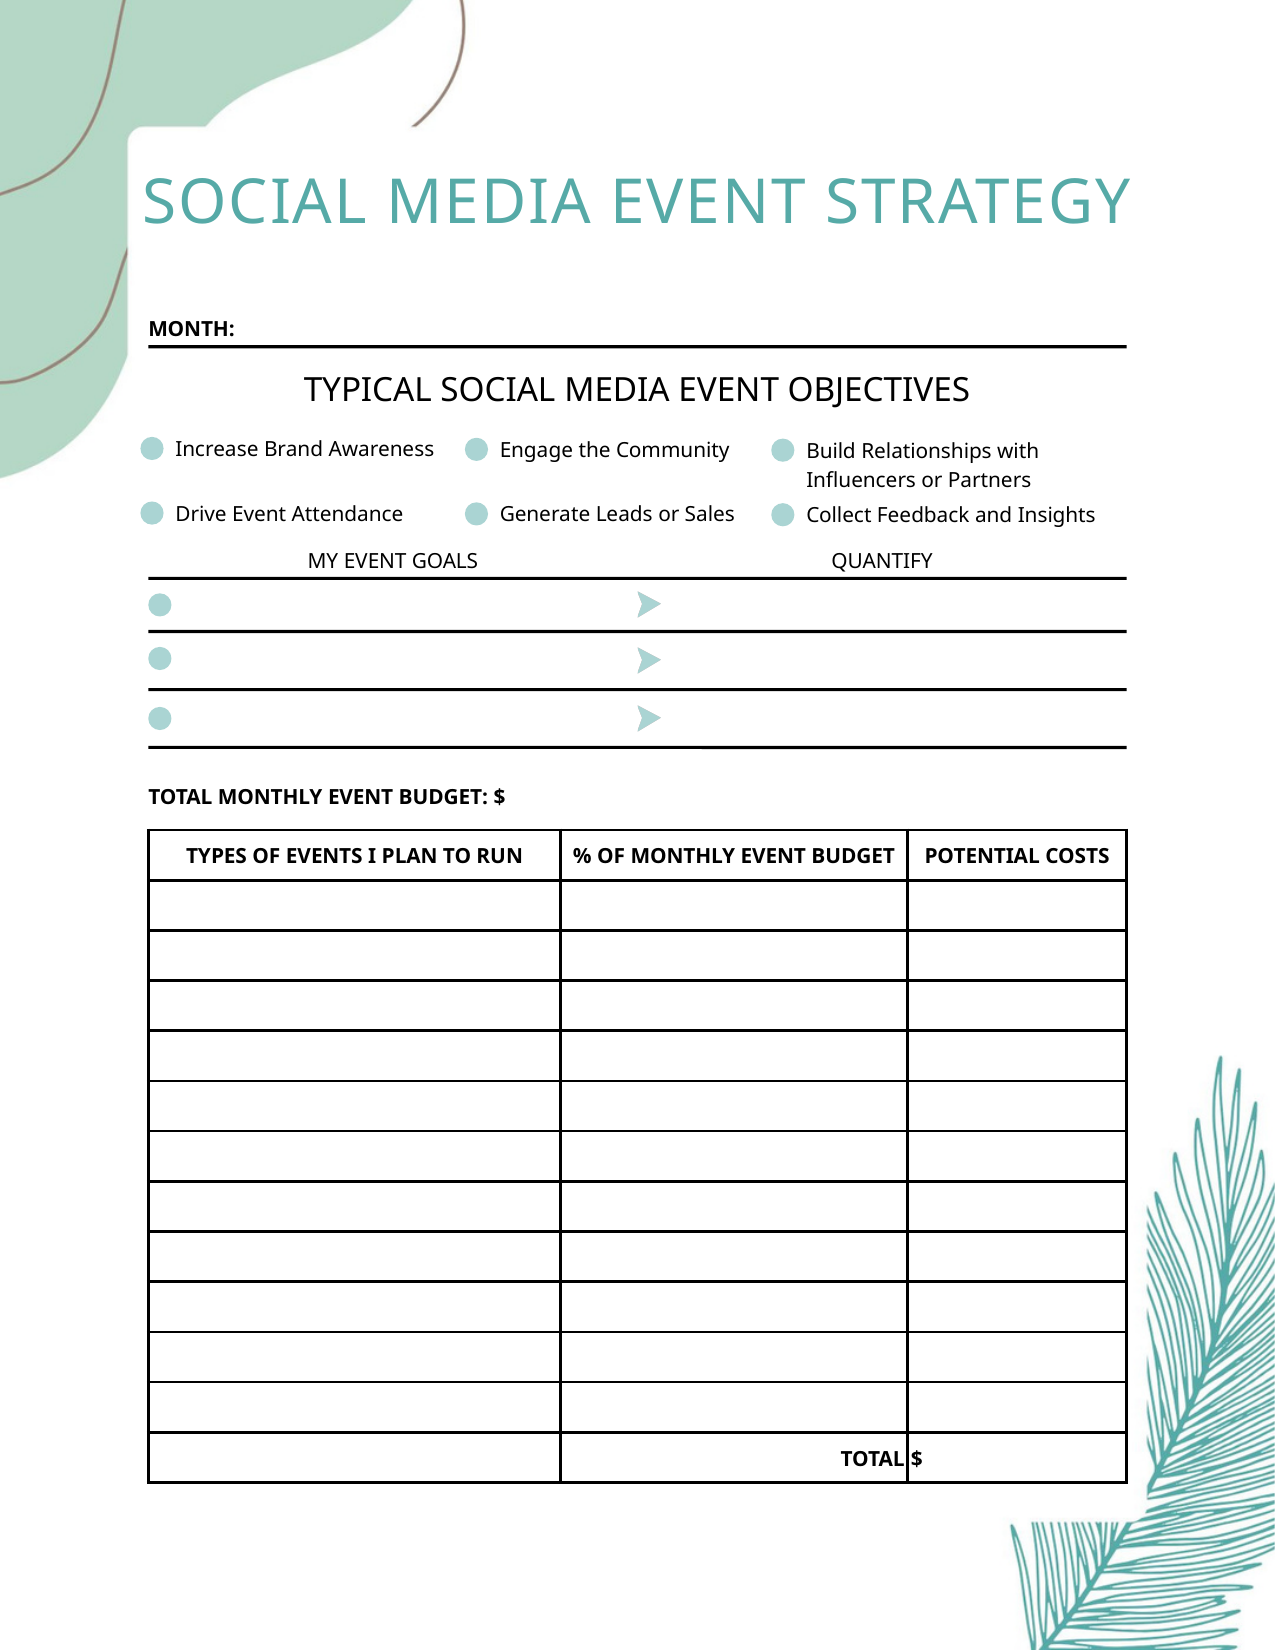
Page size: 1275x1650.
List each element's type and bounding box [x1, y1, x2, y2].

table_cell [909, 1434, 1125, 1481]
table_cell [562, 1383, 906, 1431]
table_cell [909, 1082, 1125, 1130]
table_cell [562, 1333, 906, 1381]
table_cell [562, 1434, 906, 1481]
table_cell [909, 882, 1125, 929]
table_cell [562, 1183, 906, 1230]
table_cell [562, 1233, 906, 1280]
table_cell [909, 1333, 1125, 1381]
table_cell [562, 1132, 906, 1180]
table_cell [150, 1032, 559, 1080]
table_cell [909, 1383, 1125, 1431]
table_header [909, 831, 1125, 879]
table_cell [562, 882, 906, 929]
text_box [0, 0, 1275, 1650]
table_cell [562, 932, 906, 979]
table_cell [150, 1333, 559, 1381]
table_cell [909, 982, 1125, 1029]
table_cell [909, 1283, 1125, 1331]
table_cell [150, 1233, 559, 1280]
table_cell [562, 1032, 906, 1080]
table_cell [909, 1233, 1125, 1280]
table_cell [562, 1082, 906, 1130]
table_cell [909, 1032, 1125, 1080]
table_cell [150, 1082, 559, 1130]
table_cell [150, 1434, 559, 1481]
table_cell [150, 982, 559, 1029]
table_cell [909, 932, 1125, 979]
table_cell [150, 1283, 559, 1331]
table_cell [150, 1183, 559, 1230]
table_cell [562, 982, 906, 1029]
table_header [562, 831, 906, 879]
table_cell [150, 1383, 559, 1431]
table_cell [150, 932, 559, 979]
table_cell [150, 1132, 559, 1180]
table_cell [909, 1183, 1125, 1230]
table_header [150, 831, 559, 879]
table_cell [909, 1132, 1125, 1180]
table_cell [562, 1283, 906, 1331]
table_cell [150, 882, 559, 929]
